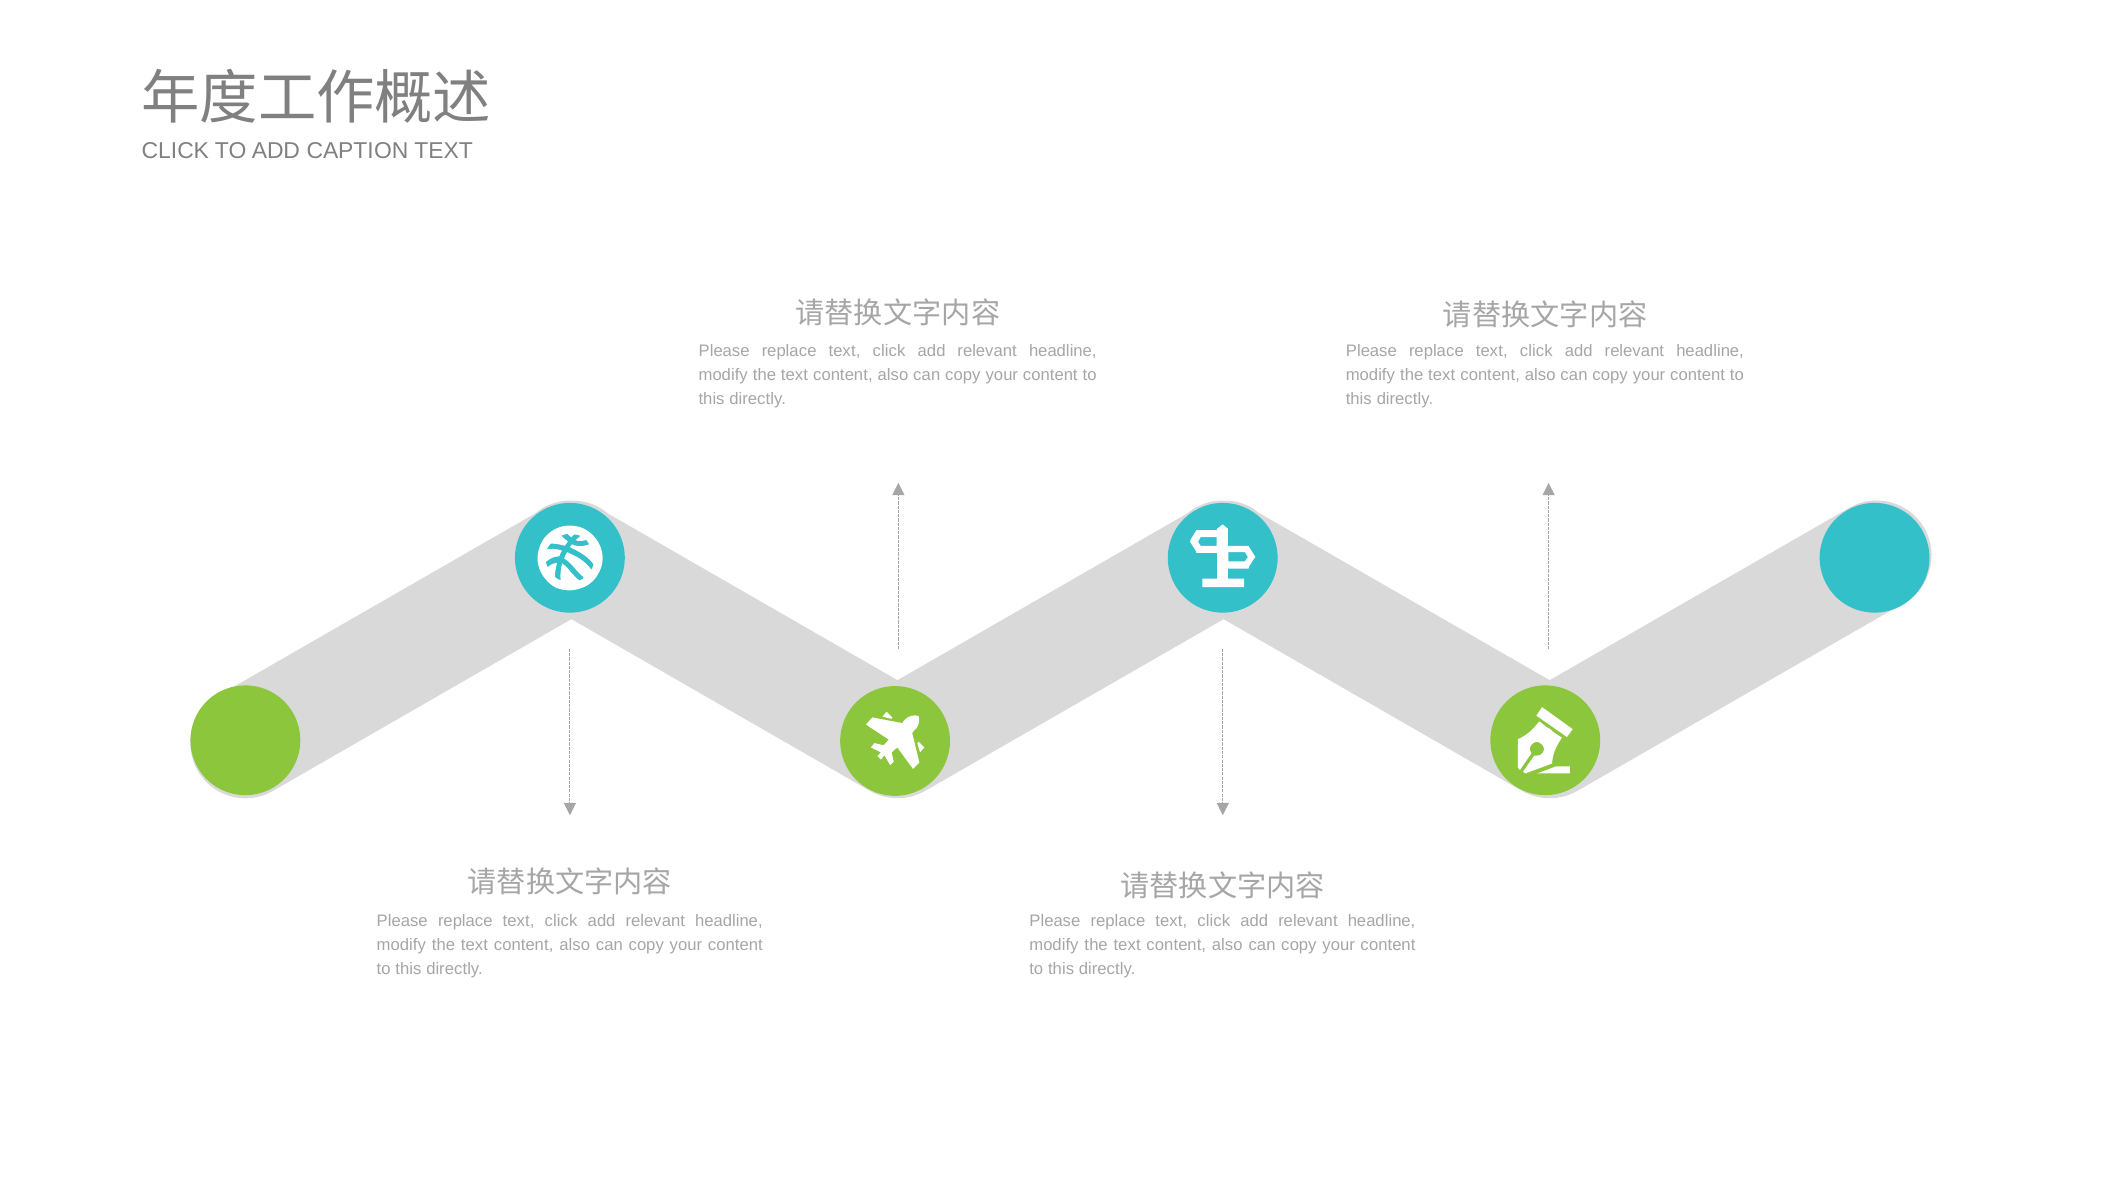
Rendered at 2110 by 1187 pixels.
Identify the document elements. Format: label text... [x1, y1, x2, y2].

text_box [190, 268, 1930, 1030]
text_box CLICK TO ADD CAPTION TEXT [141, 135, 521, 163]
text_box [1014, 853, 1431, 985]
text_box 年度工作概述 [141, 60, 521, 131]
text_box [361, 849, 779, 985]
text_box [1331, 282, 1760, 415]
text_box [683, 280, 1113, 415]
